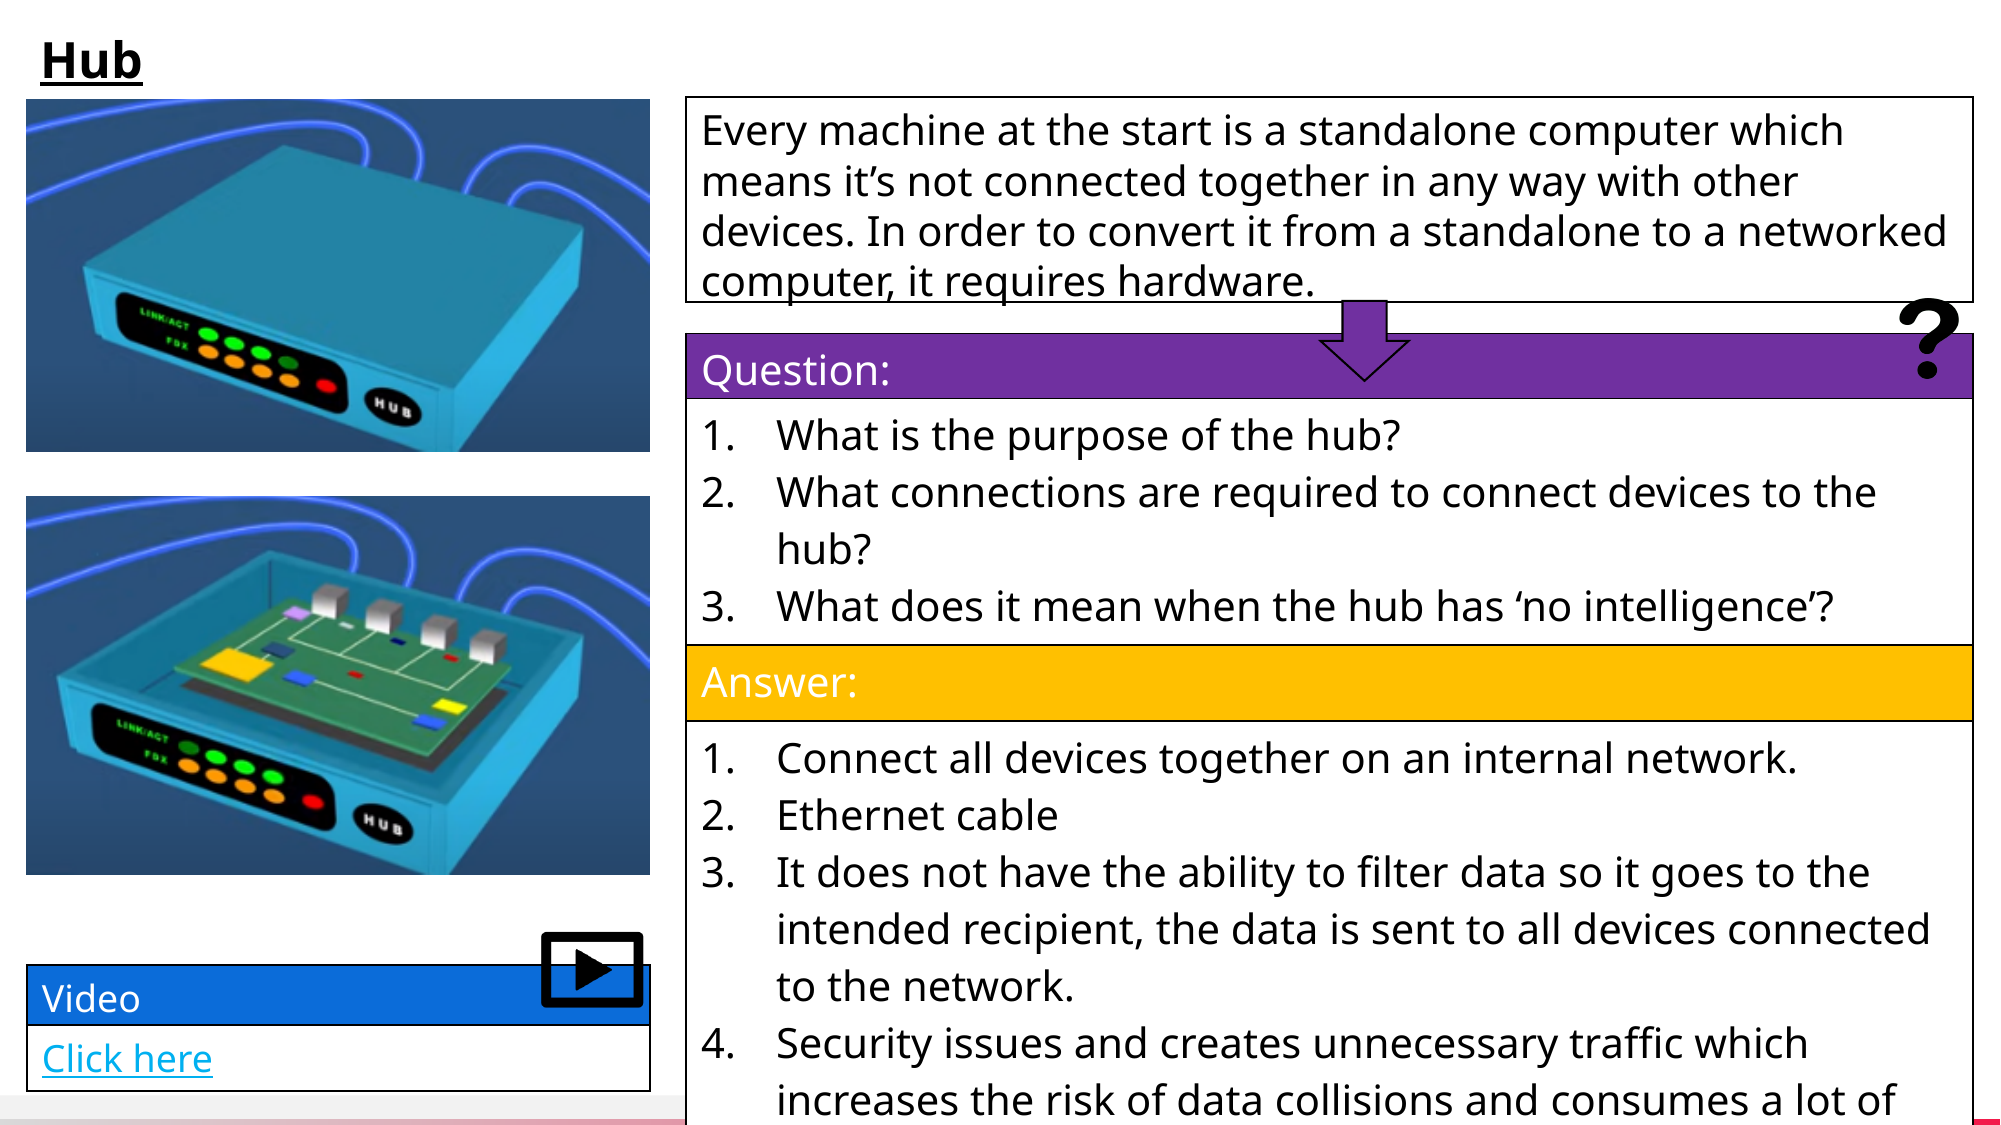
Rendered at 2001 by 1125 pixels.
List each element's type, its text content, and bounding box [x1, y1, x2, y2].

text_box Hub [25, 21, 1095, 96]
table_cell What is the purpose of the hub? What connections are required to connect devices to the hub? What does it mean when the hub has ‘no intelligence’? What problems to the network could using a hub cause? [687, 399, 1972, 644]
table_cell Connect all devices together on an internal network. Ethernet cable It does not have the ability to filter data so it goes to the intended recipient, the data is sent to all devices connected to the network. Security issues and creates unnecessary traffic which increases the risk of data collisions and consumes a lot of bandwidth. [687, 722, 1972, 1125]
table_header Video [28, 966, 531, 1024]
picture [26, 496, 650, 875]
table_header Question: [687, 334, 1972, 398]
text_box [1317, 299, 1412, 383]
picture [1884, 298, 1974, 379]
table_cell Click here [28, 1026, 649, 1090]
picture [26, 99, 650, 452]
picture [531, 909, 653, 1030]
table_header Answer: [687, 646, 1972, 720]
text_box Every machine at the start is a standalone computer which means it’s not connected together in any way with other devices. In order to convert it from a standalone to a networked computer, it requires hardware. [685, 96, 1974, 303]
